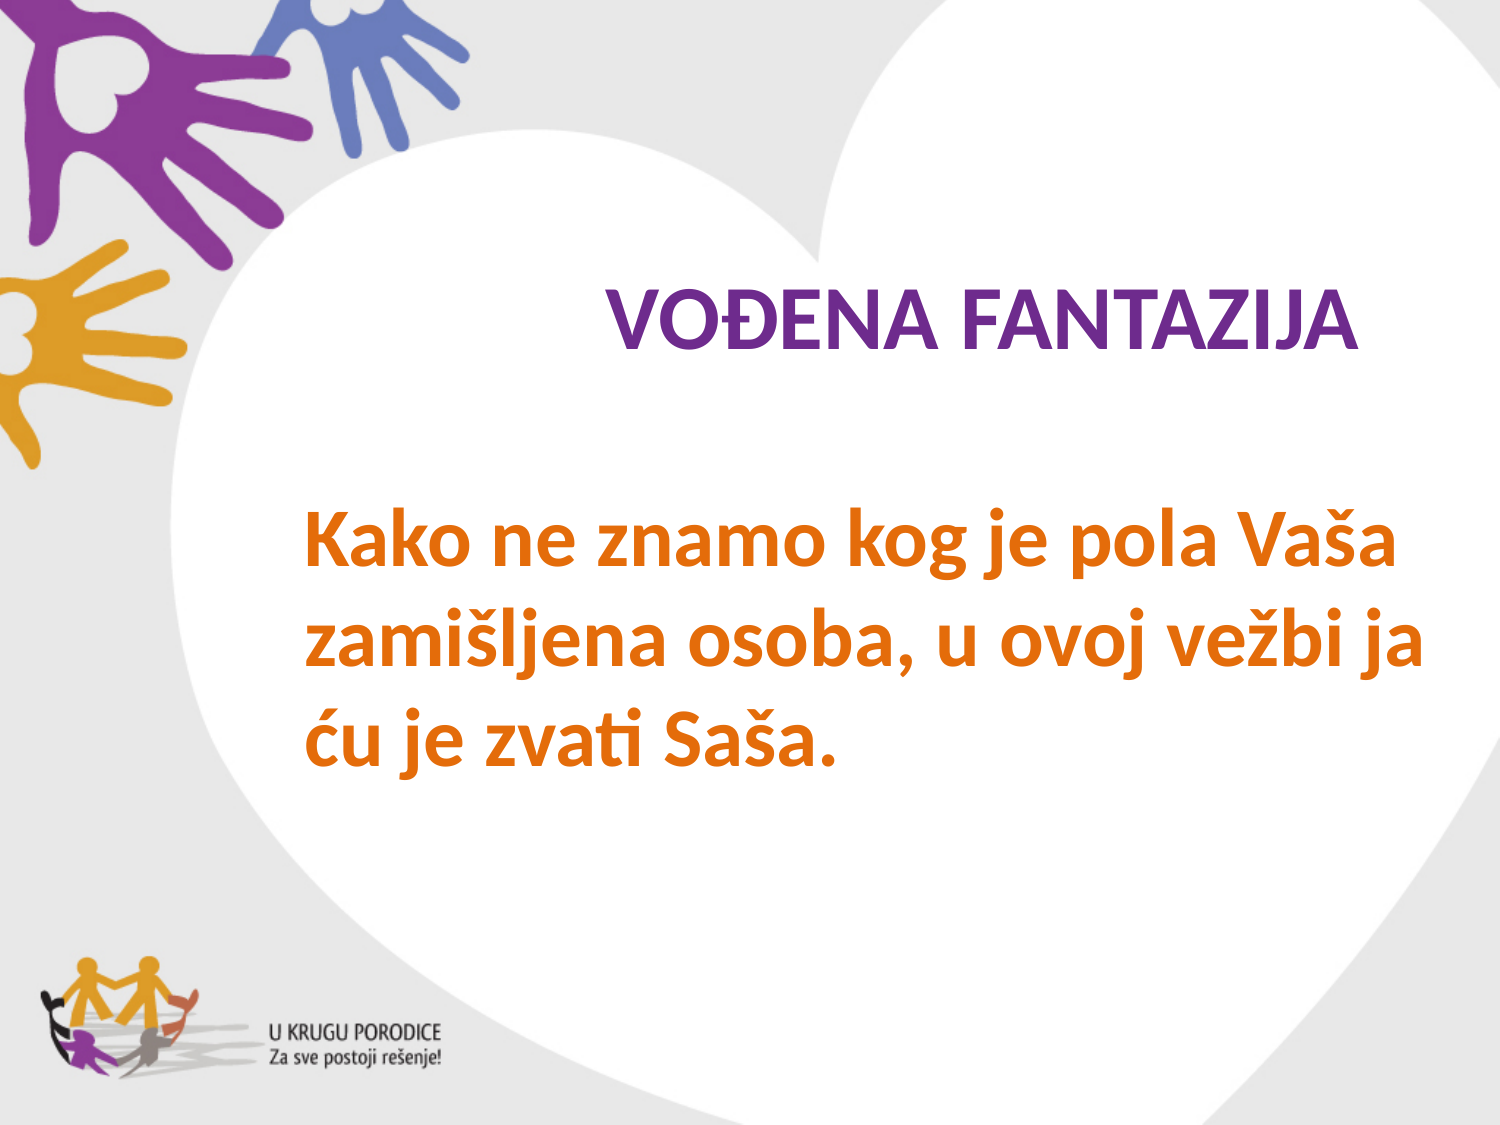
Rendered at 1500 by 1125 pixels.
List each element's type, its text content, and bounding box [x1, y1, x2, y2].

title [512, 250, 1426, 439]
picture [0, 0, 1500, 1125]
list Kako ne znamo kog je pola Vaša zamišljena osoba, u ovoj vežbi ja ću je zvati Saša. [289, 475, 1456, 826]
text_box VOĐENA FANTAZIJA [591, 250, 1375, 376]
